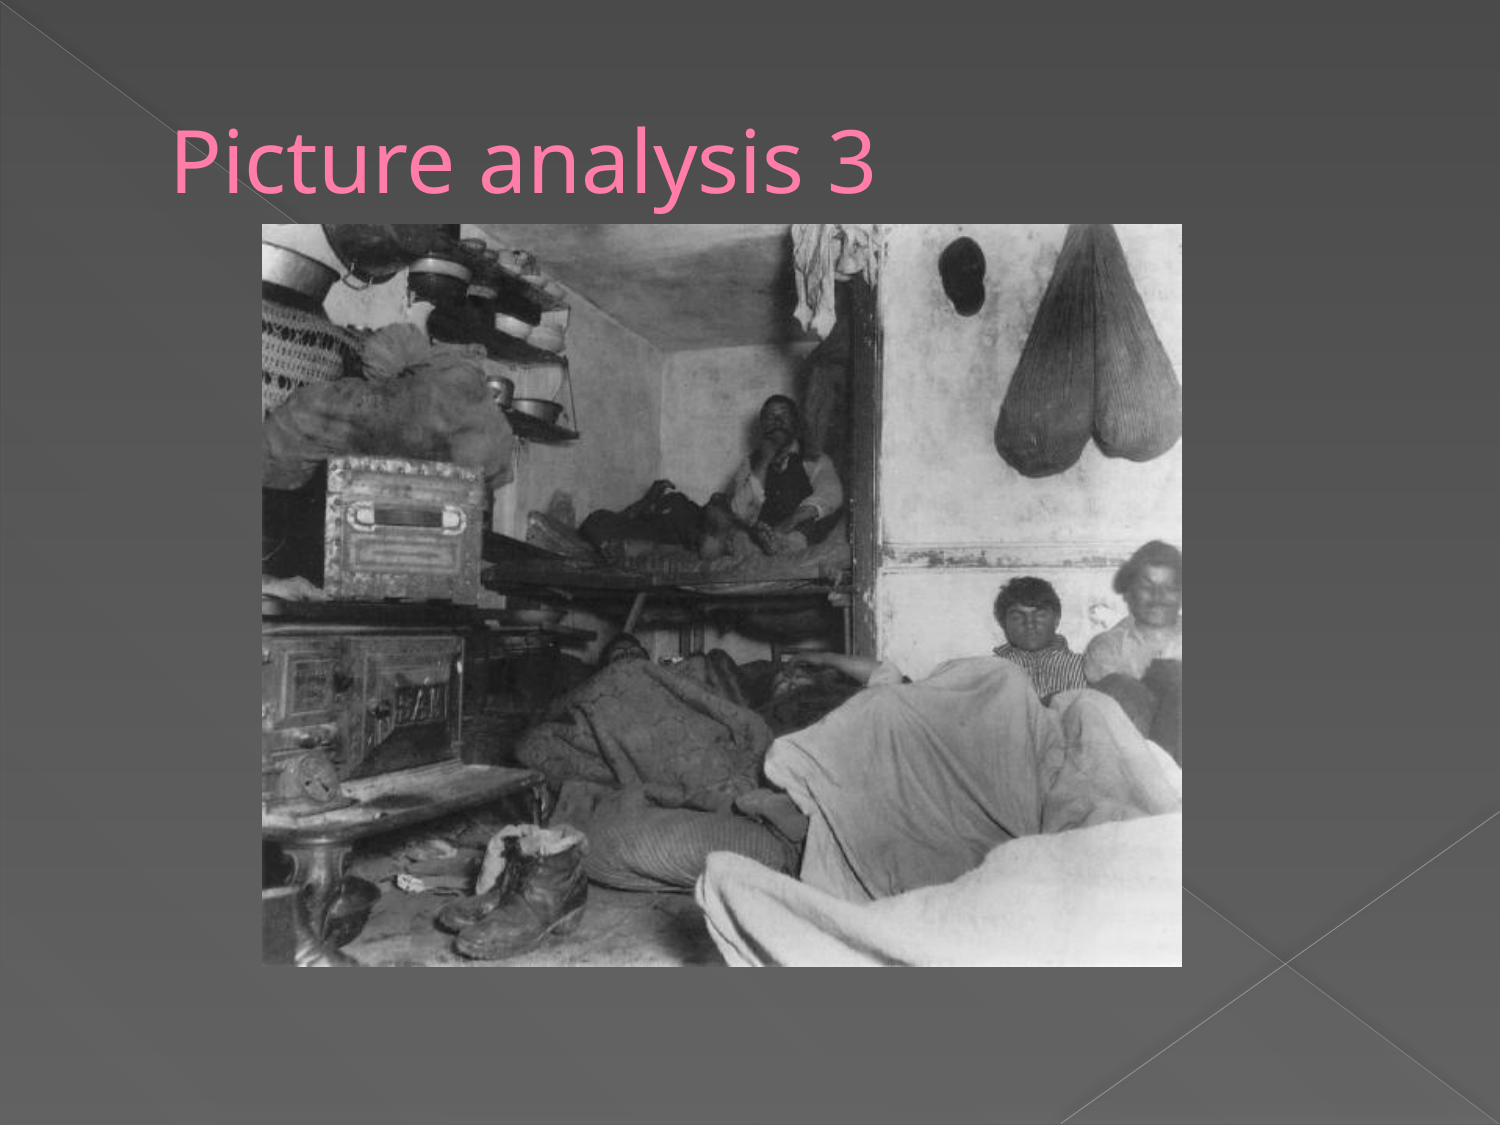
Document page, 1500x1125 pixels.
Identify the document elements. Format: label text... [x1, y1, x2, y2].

title Picture analysis 3 [75, 43, 1425, 274]
picture [262, 224, 1182, 967]
